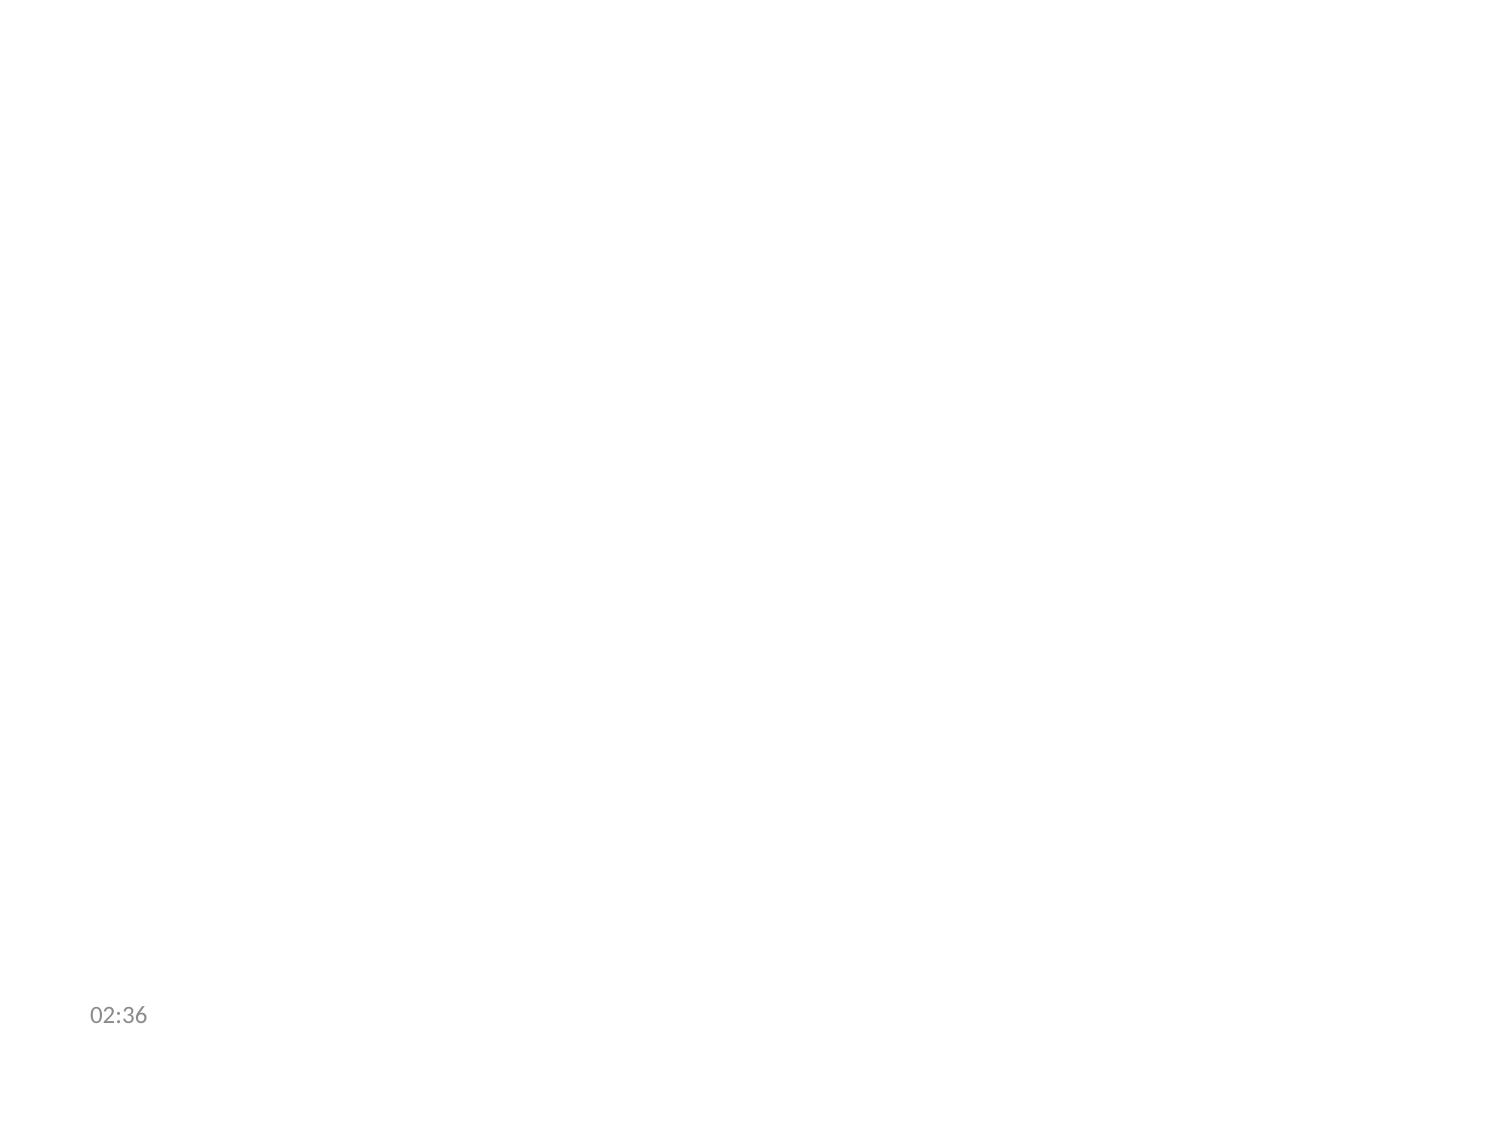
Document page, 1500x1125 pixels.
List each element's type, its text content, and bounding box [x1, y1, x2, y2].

text_box 15:35 [75, 983, 425, 1044]
